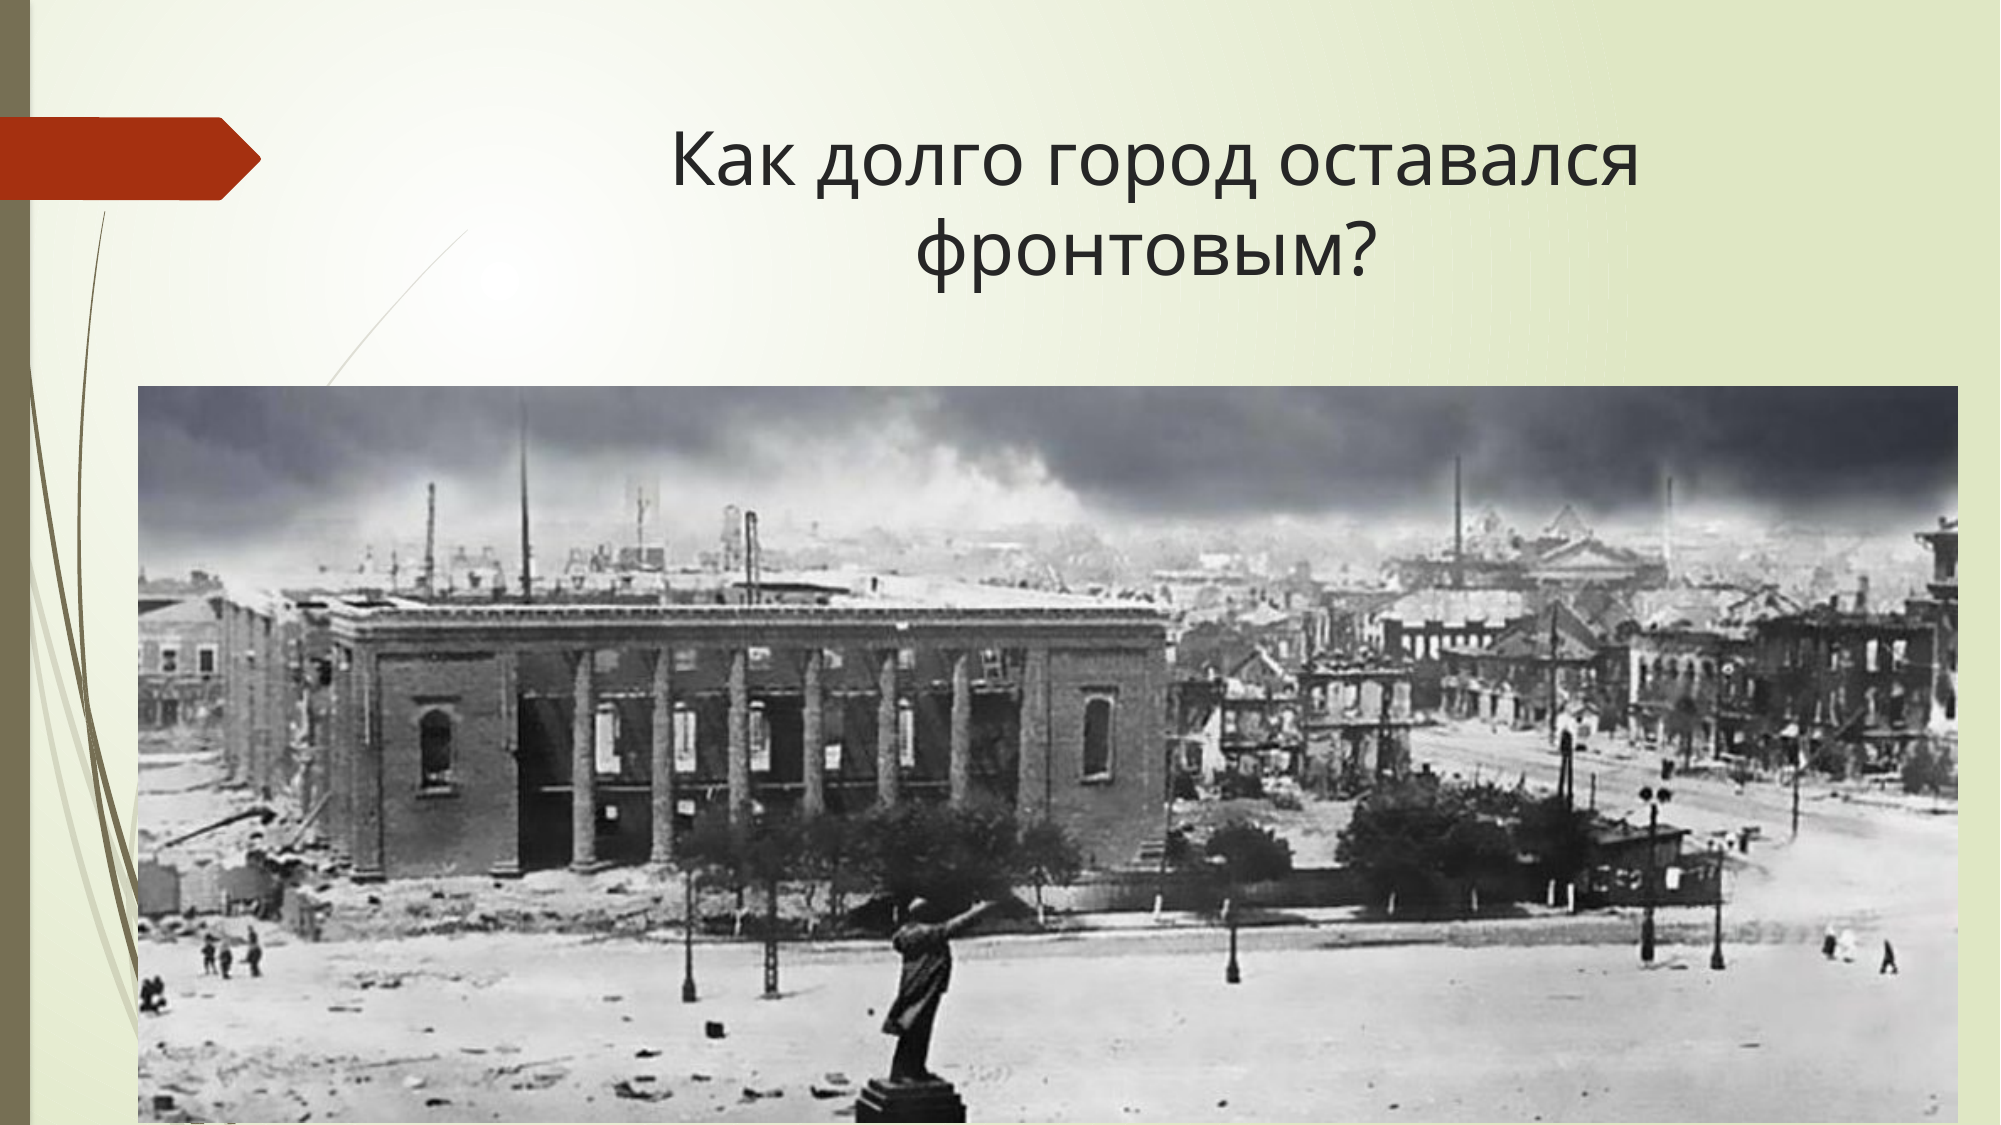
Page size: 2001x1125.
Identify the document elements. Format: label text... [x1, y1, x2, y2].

title Как долго город оставался фронтовым? [425, 102, 1888, 313]
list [138, 386, 1958, 1123]
